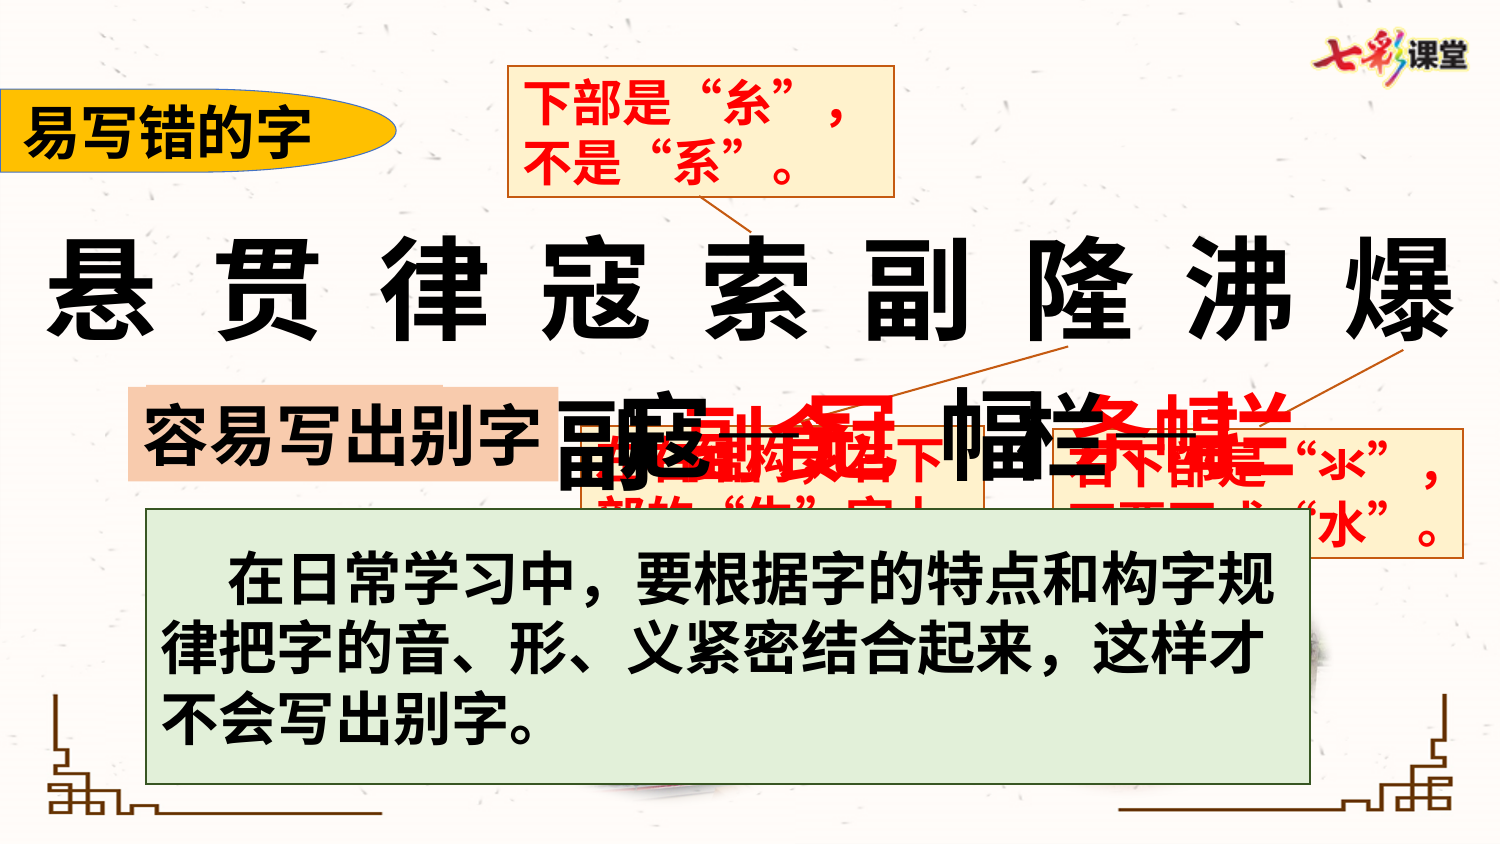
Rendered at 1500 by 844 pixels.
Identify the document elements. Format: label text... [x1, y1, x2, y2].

text_box 隆 [1007, 211, 1150, 362]
text_box 右下部是“氺”，不要写成“水”。 [1351, 348, 1404, 379]
text_box 寇—冠 [603, 370, 996, 508]
text_box 下部是“糸”，不是“系”。 [507, 65, 895, 234]
text_box 容易写出别字 [128, 386, 559, 482]
text_box 悬 [29, 211, 172, 362]
text_box 栏—拦 [1001, 370, 1351, 498]
text_box 贯 [189, 211, 346, 362]
text_box 右下部是“氺”，不要写成“水”。 [1052, 428, 1464, 559]
text_box 左右结构，右下部的“生”字上面还有一短横。 [1002, 345, 1069, 364]
text_box 副 [846, 211, 989, 362]
text_box 在日常学习中，要根据字的特点和构字规律把字的音、形、义紧密结合起来，这样才不会写出别字。 [145, 508, 1311, 785]
text_box 律 [363, 211, 506, 362]
picture [0, 0, 1500, 844]
text_box 幅 [924, 364, 1055, 500]
text_box 沸 [1168, 211, 1311, 362]
text_box 索 [685, 211, 828, 362]
text_box 副 [540, 374, 603, 508]
text_box 爆 [1329, 211, 1472, 362]
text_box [0, 89, 397, 173]
text_box 寇 [524, 211, 667, 362]
